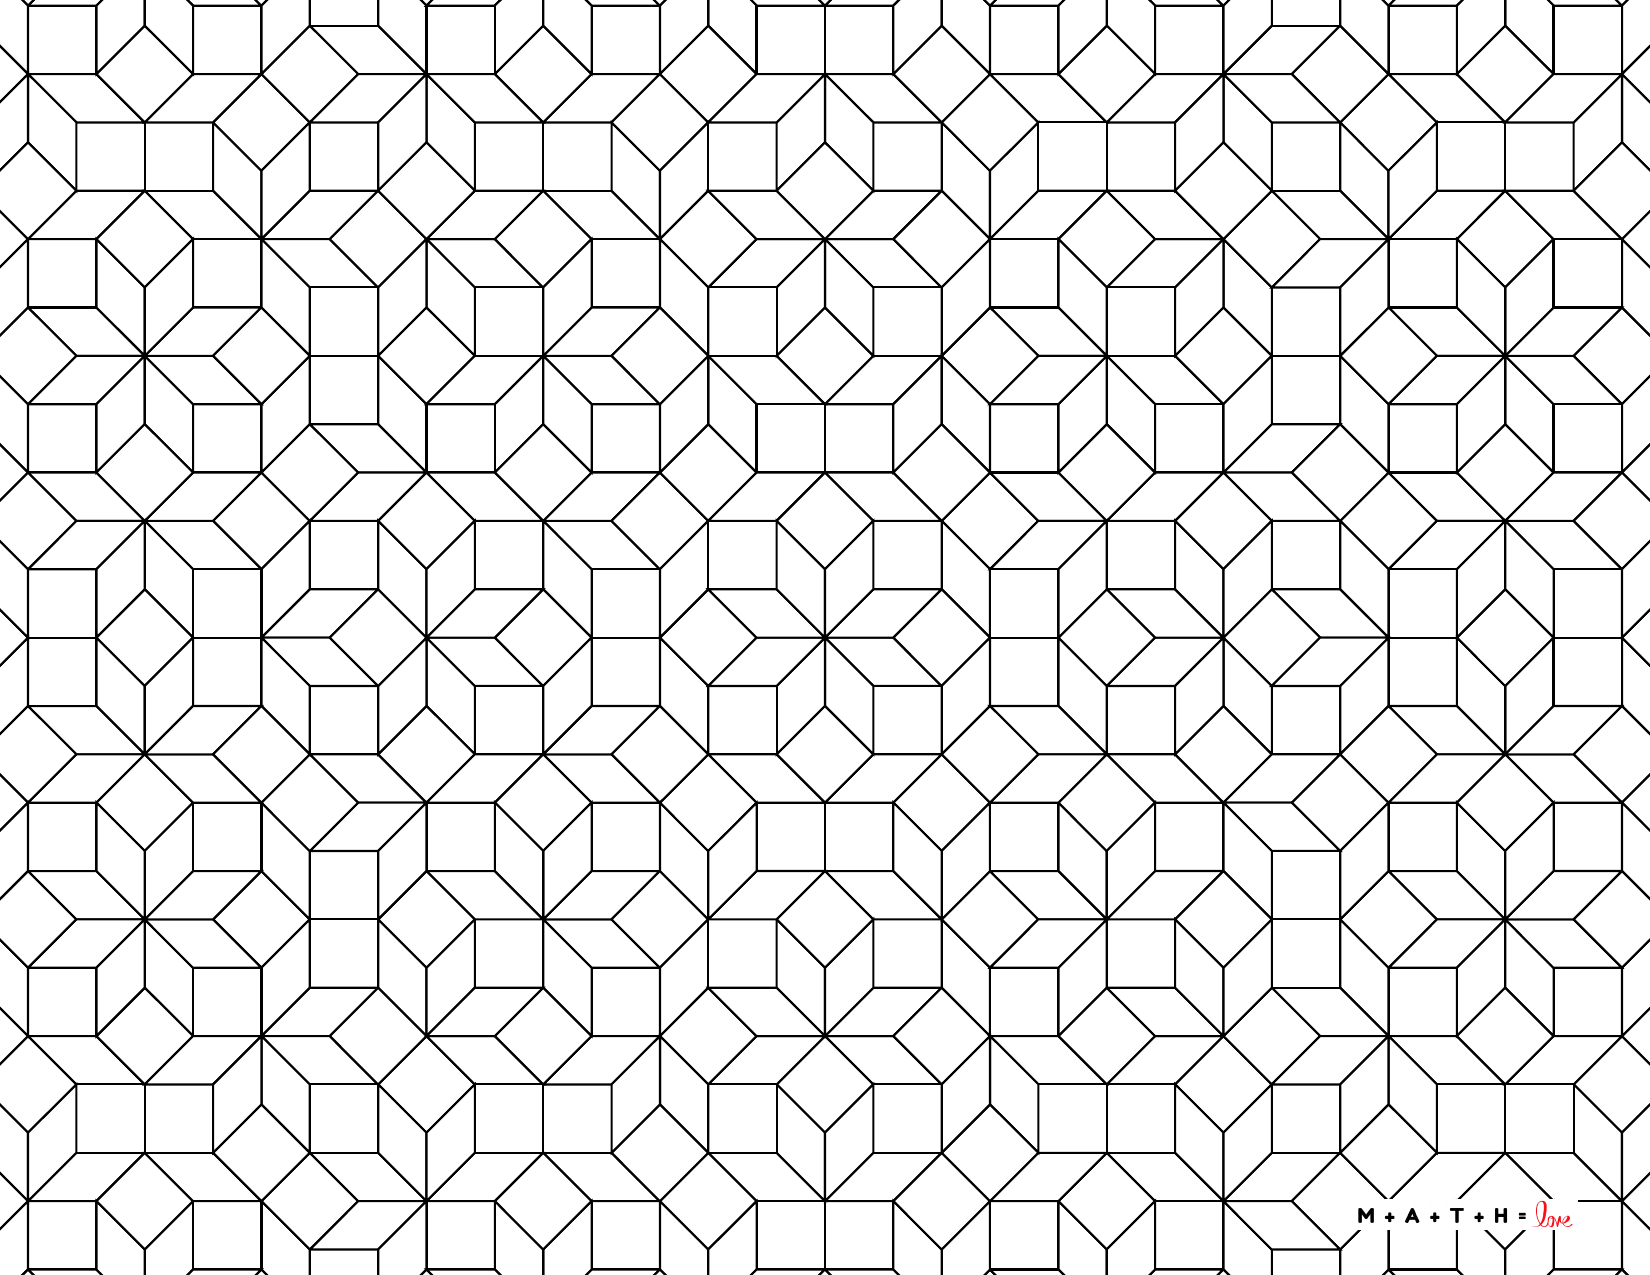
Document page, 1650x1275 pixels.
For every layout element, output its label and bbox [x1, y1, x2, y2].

picture [1349, 1199, 1579, 1231]
text_box [0, 0, 1650, 1275]
